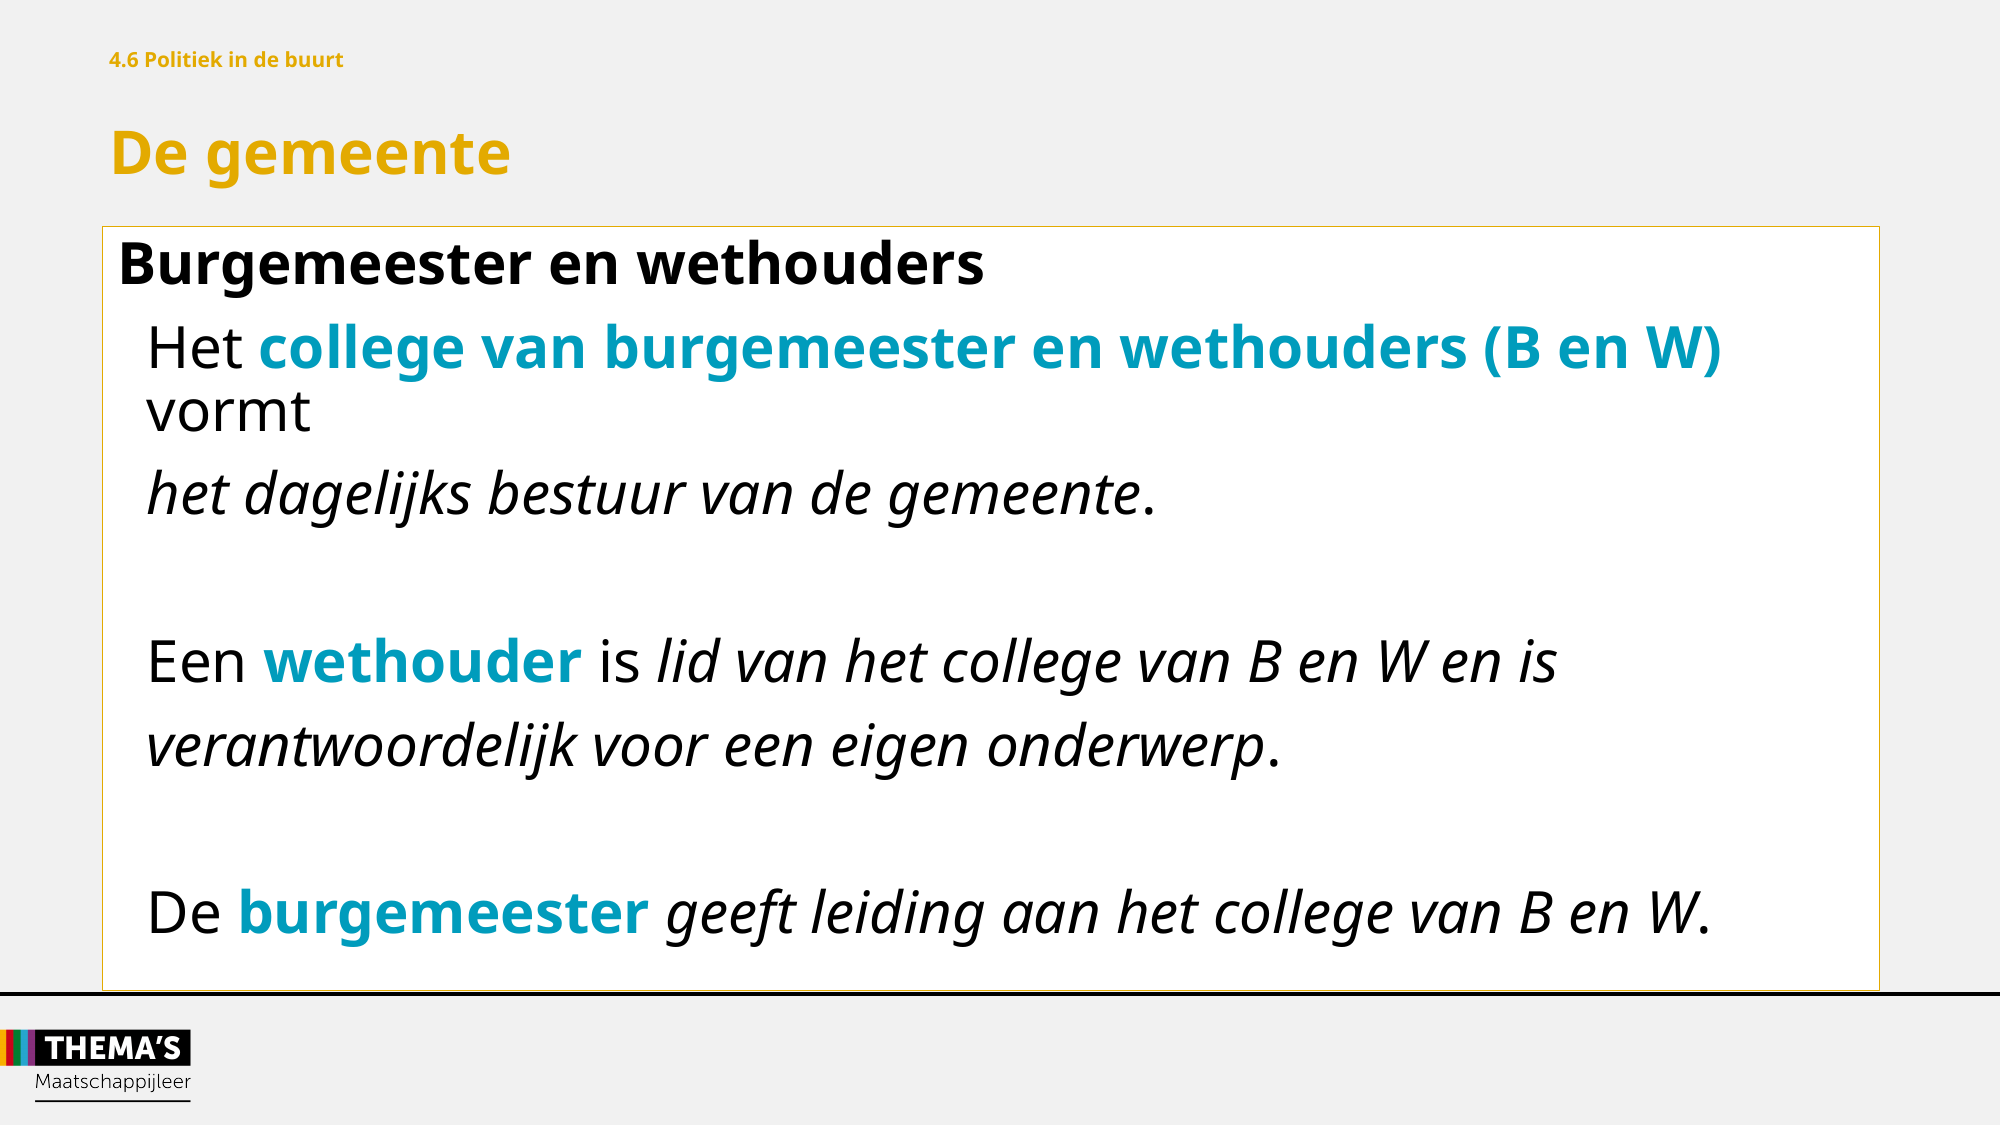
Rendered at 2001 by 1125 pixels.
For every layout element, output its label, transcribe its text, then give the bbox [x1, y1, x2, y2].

list Burgemeester en wethouders Het college van burgemeester en wethouders (B en W) vormt het dagelijks bestuur van de gemeente. Een wethouder is lid van het college van B en W en is verantwoordelijk voor een eigen onderwerp. De burgemeester geeft leiding aan het college van B en W. [102, 226, 1880, 991]
picture [0, 993, 203, 1125]
list 4.6 Politiek in de buurt [94, 33, 941, 88]
list De gemeente [94, 114, 1879, 205]
